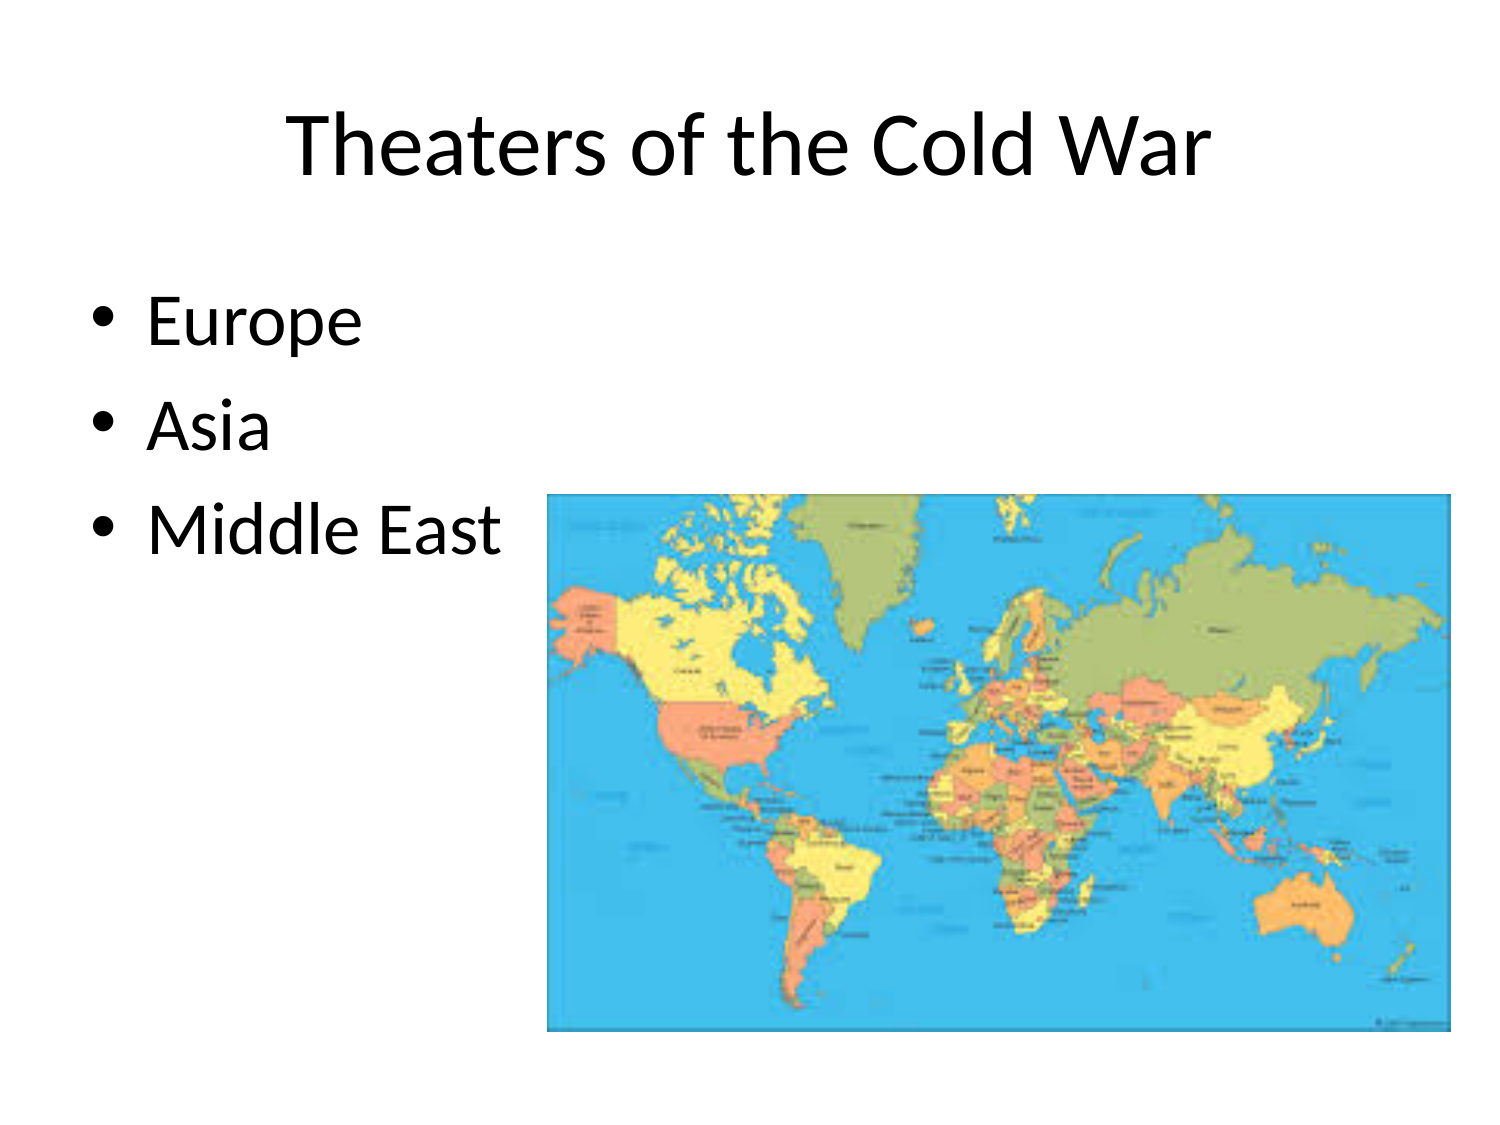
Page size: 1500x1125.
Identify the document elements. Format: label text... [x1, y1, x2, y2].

picture [547, 494, 1452, 1033]
title Theaters of the Cold War [75, 45, 1425, 233]
list Europe Asia Middle East [75, 262, 1425, 1005]
